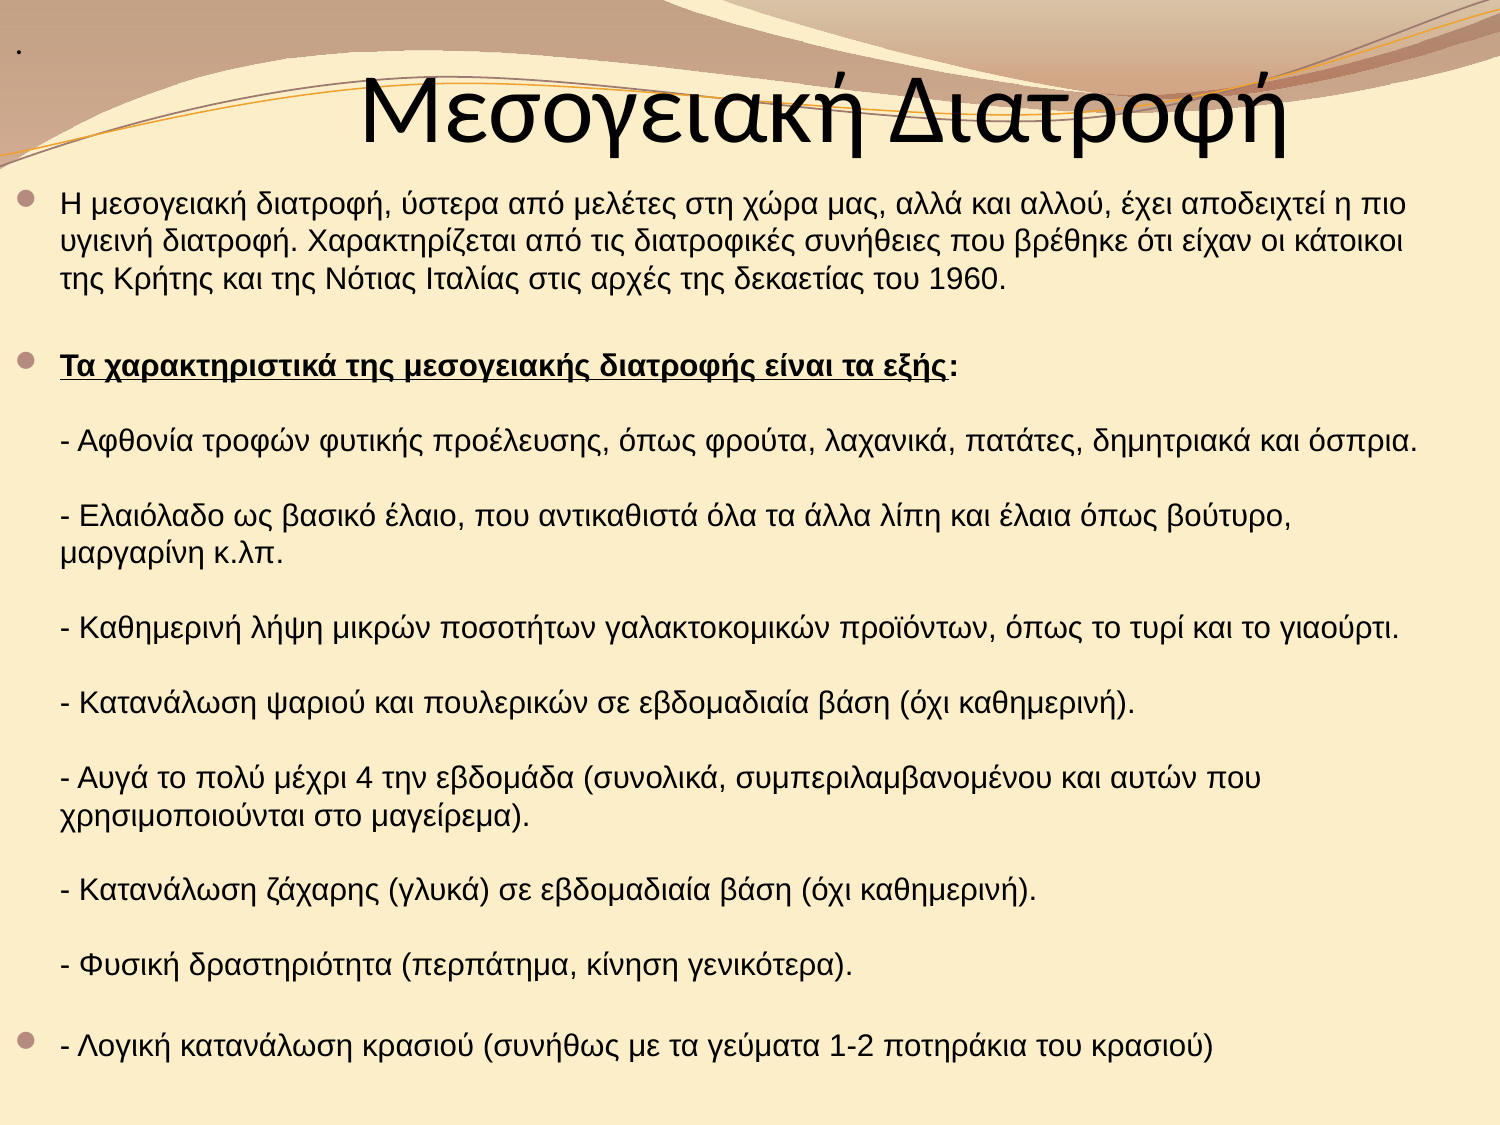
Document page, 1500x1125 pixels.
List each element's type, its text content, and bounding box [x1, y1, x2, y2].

title Μεσογειακή Διατροφή [150, 0, 1500, 163]
list Η μεσογειακή διατροφή, ύστερα από μελέτες στη χώρα μας, αλλά και αλλού, έχει αποδειχτεί η πιο υγιεινή διατροφή. Χαρακτηρίζεται από τις διατροφικές συνήθειες που βρέθηκε ότι είχαν οι κάτοικοι της Κρήτης και της Νότιας Ιταλίας στις αρχές της δεκαετίας του 1960. Τα χαρακτηριστικά της μεσογειακής διατροφής είναι τα εξής: - Αφθονία τροφών φυτικής προέλευσης, όπως φρούτα, λαχανικά, πατάτες, δημητριακά και όσπρια. - Ελαιόλαδο ως βασικό έλαιο, που αντικαθιστά όλα τα άλλα λίπη και έλαια όπως βούτυρο, μαργαρίνη κ.λπ. - Καθημερινή λήψη μικρών ποσοτήτων γαλακτοκομικών προϊόντων, όπως το τυρί και το γιαούρτι. - Κατανάλωση ψαριού και πουλερικών σε εβδομαδιαία βάση (όχι καθημερινή). - Αυγά το πολύ μέχρι 4 την εβδομάδα (συνολικά, συμπεριλαμβανομένου και αυτών που χρησιμοποιούνται στο μαγείρεμα). - Κατανάλωση ζάχαρης (γλυκά) σε εβδομαδιαία βάση (όχι καθημερινή). - Φυσική δραστηριότητα (περπάτημα, κίνηση γενικότερα). - Λογική κατανάλωση κρασιού (συνήθως με τα γεύματα 1-2 ποτηράκια του κρασιού) [0, 175, 1442, 1102]
text_box . [0, 14, 150, 149]
